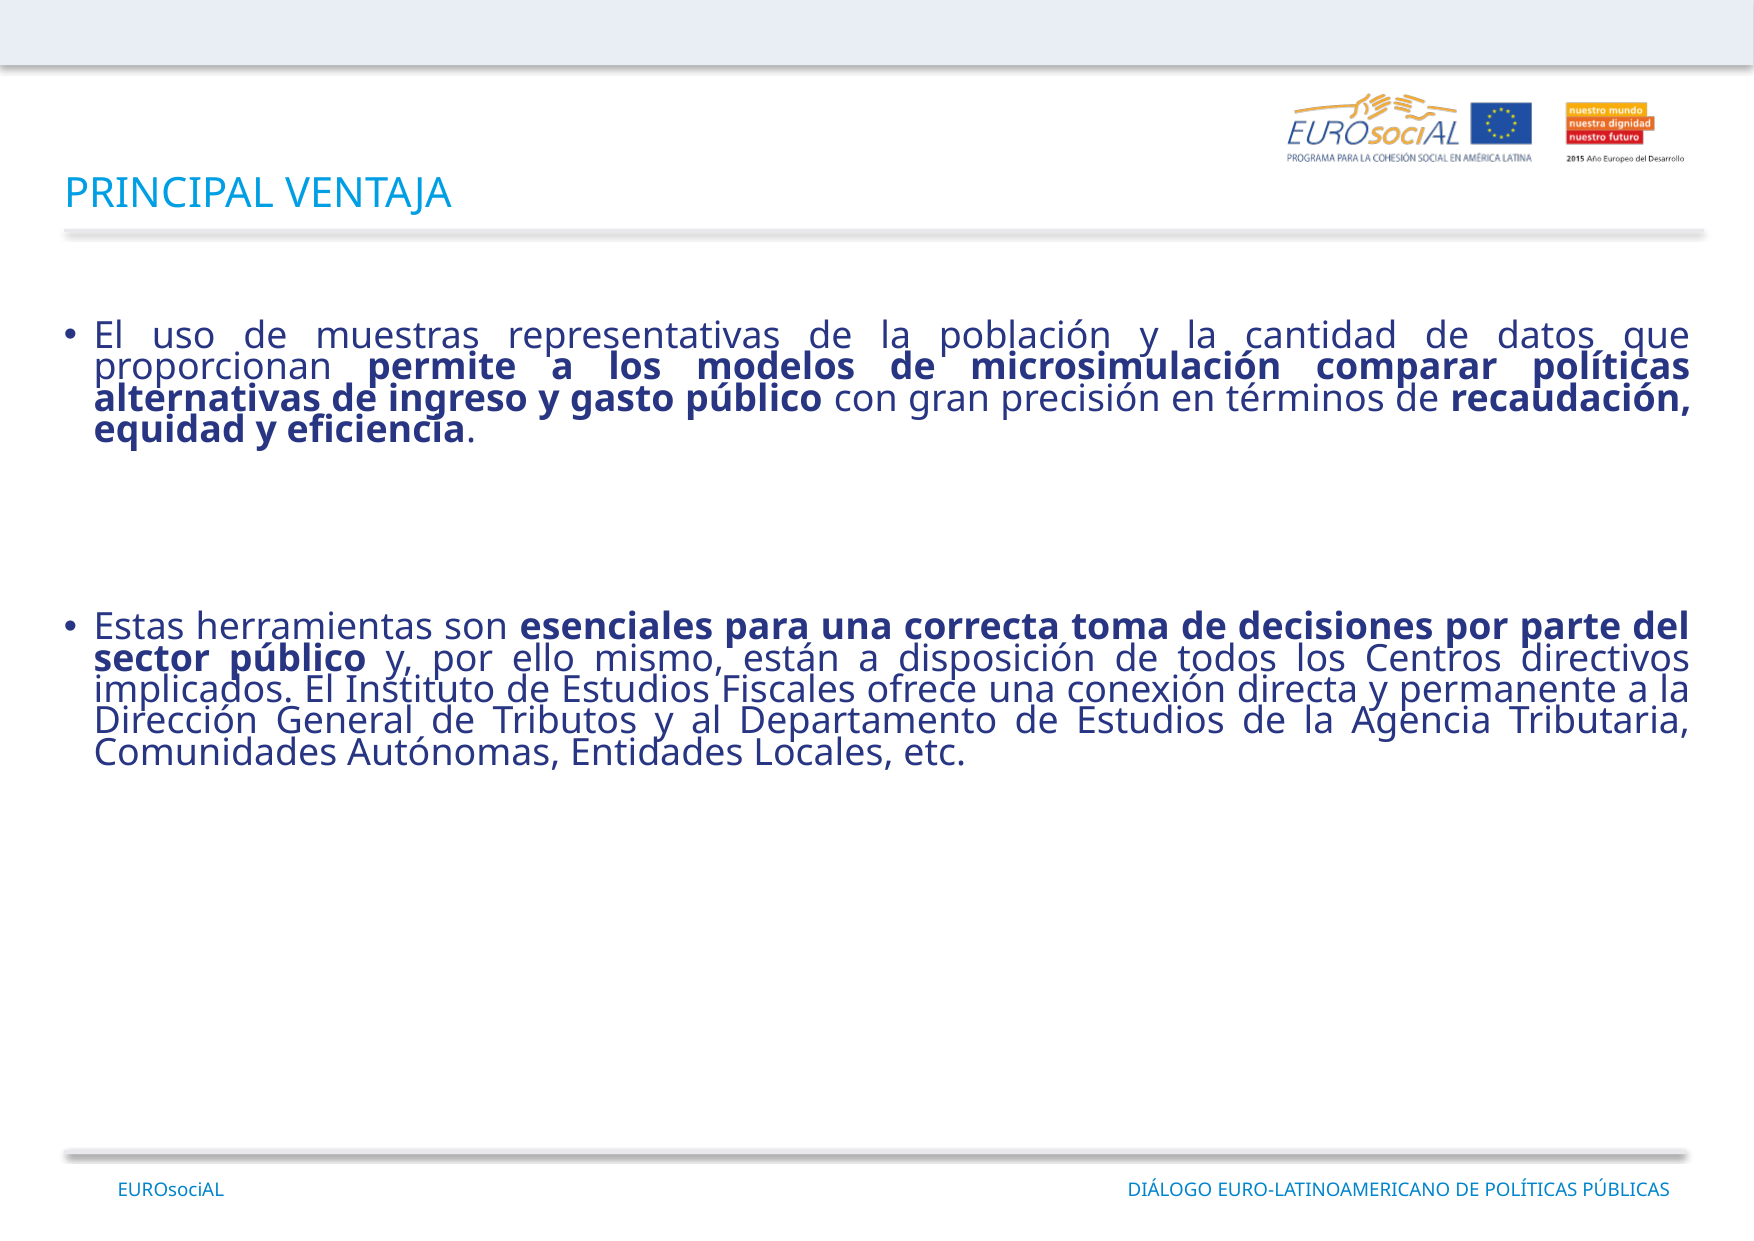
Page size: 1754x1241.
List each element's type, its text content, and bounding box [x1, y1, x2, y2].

picture [1278, 88, 1692, 173]
text_box PRINCIPAL VENTAJA [49, 158, 1628, 233]
text_box El uso de muestras representativas de la población y la cantidad de datos que proporcionan permite a los modelos de microsimulación comparar políticas alternativas de ingreso y gasto público con gran precisión en términos de recaudación, equidad y eficiencia. Estas herramientas son esenciales para una correcta toma de decisiones por parte del sector público y, por ello mismo, están a disposición de todos los Centros directivos implicados. El Instituto de Estudios Fiscales ofrece una conexión directa y permanente a la Dirección General de Tributos y al Departamento de Estudios de la Agencia Tributaria, Comunidades Autónomas, Entidades Locales, etc. [64, 265, 1692, 1140]
